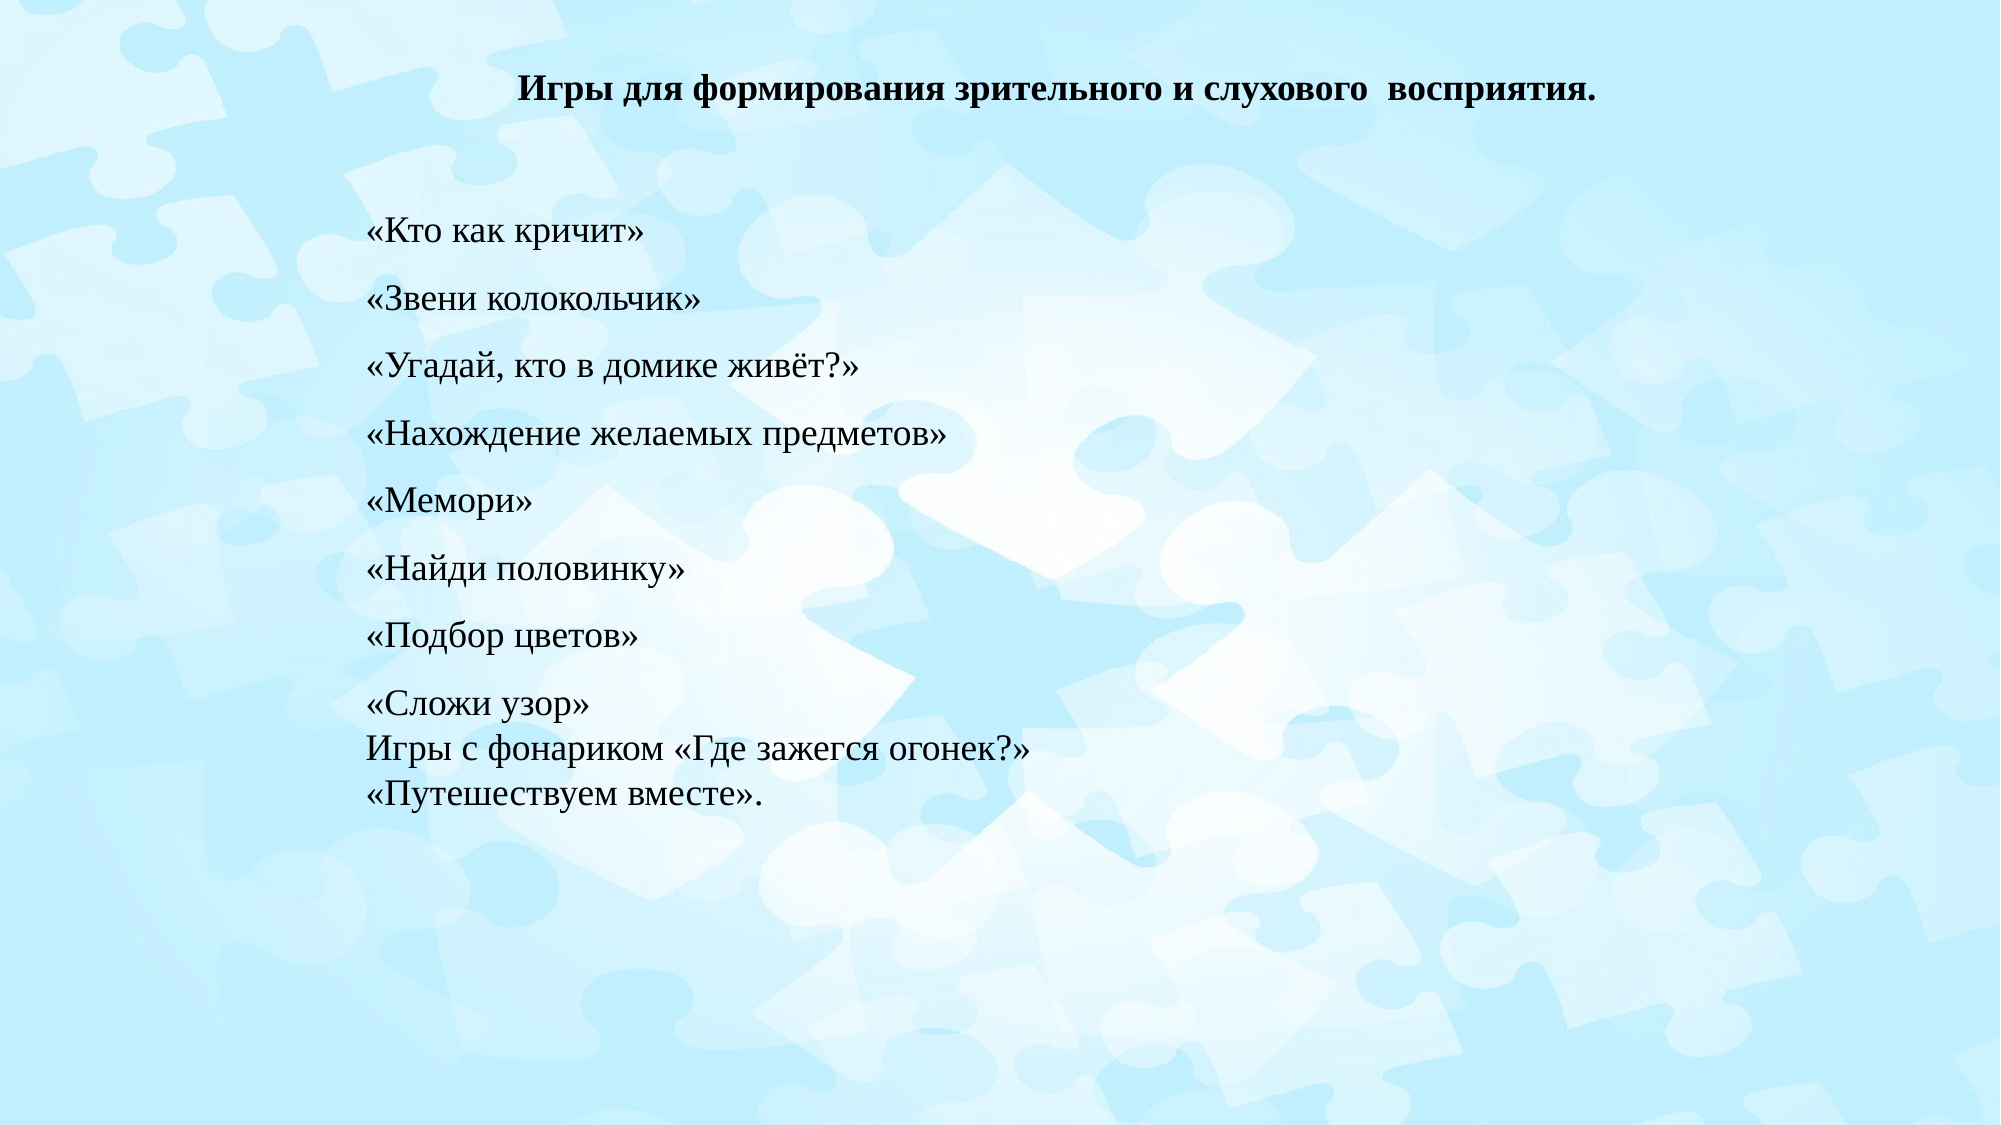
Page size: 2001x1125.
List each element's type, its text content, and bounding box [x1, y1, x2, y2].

text_box «Кто как кричит» «Звени колокольчик» «Угадай, кто в домике живёт?» «Нахождение желаемых предметов» «Мемори» «Найди половинку» «Подбор цветов» «Сложи узор» Игры с фонариком «Где зажегся огонек?» «Путешествуем вместе». [350, 175, 1047, 821]
text_box Игры для формирования зрительного и слухового восприятия. [502, 55, 1613, 116]
